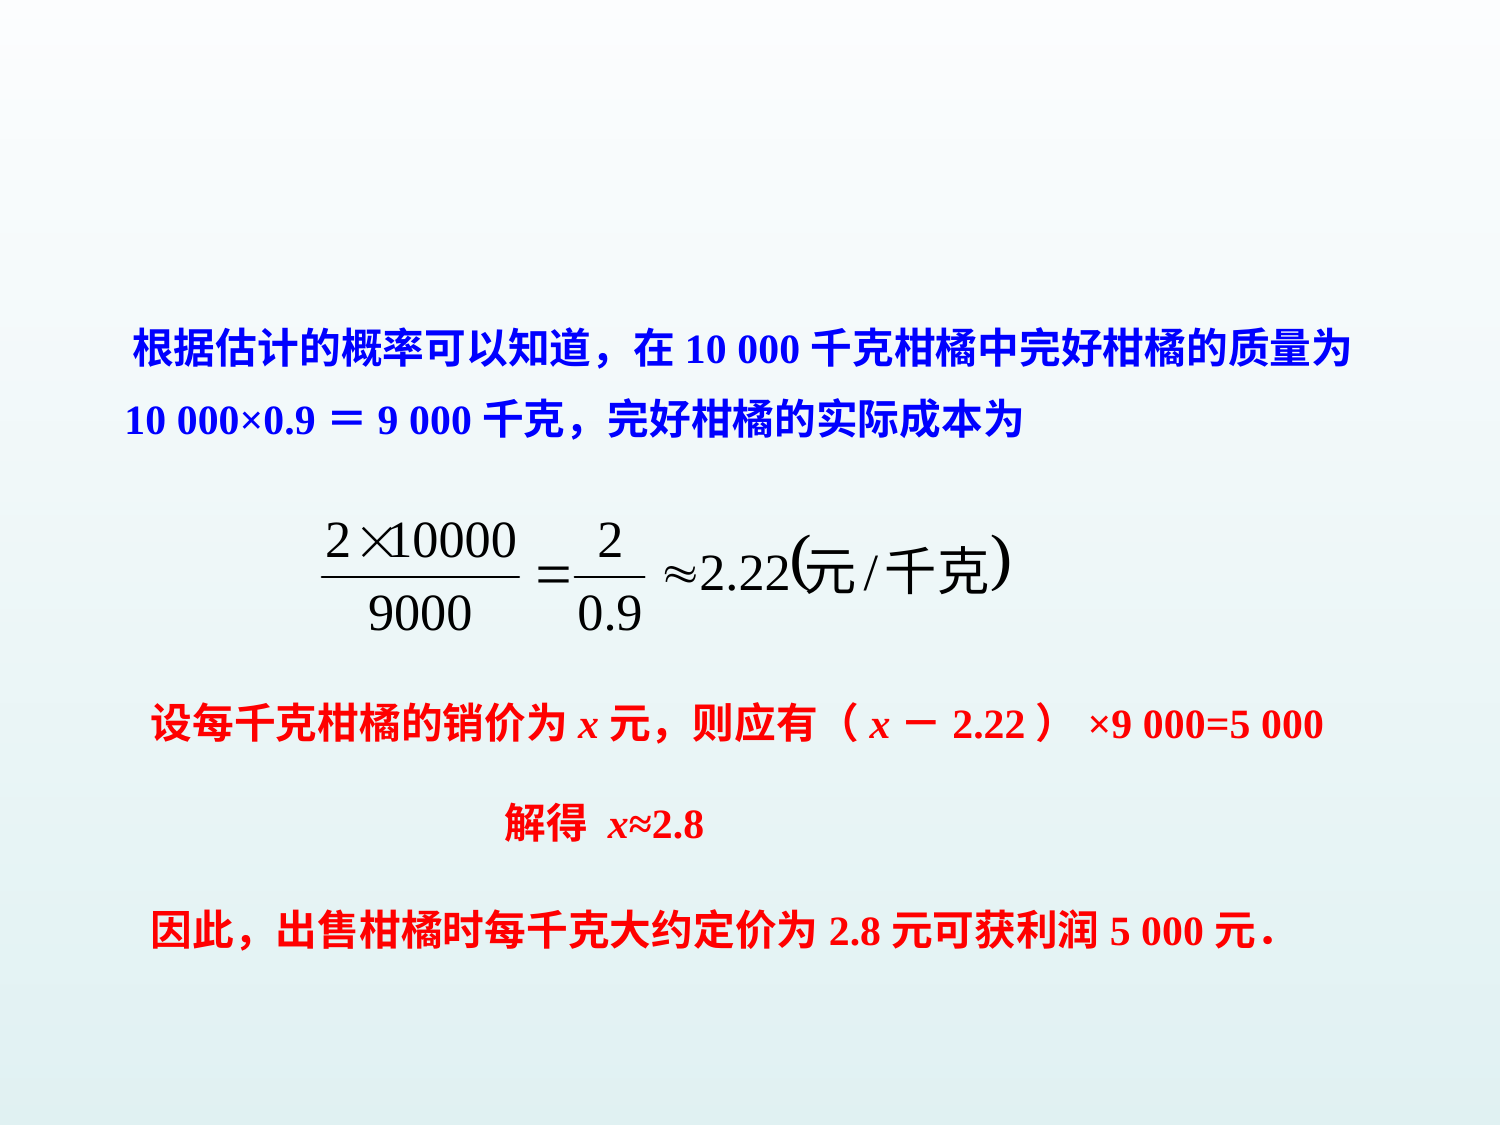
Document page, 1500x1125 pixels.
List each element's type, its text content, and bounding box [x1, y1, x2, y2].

text_box 解得 x≈2.8 [490, 789, 786, 855]
text_box 因此，出售柑橘时每千克大约定价为2.8元可获利润5 000元． [135, 896, 1329, 961]
text_box 根据估计的概率可以知道，在10 000千克柑橘中完好柑橘的质量为 10 000×0.9＝9 000千克，完好柑橘的实际成本为 [88, 314, 1400, 450]
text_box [312, 507, 1010, 643]
text_box 设每千克柑橘的销价为x元，则应有（x－2.22）×9 000=5 000 [135, 689, 1400, 755]
